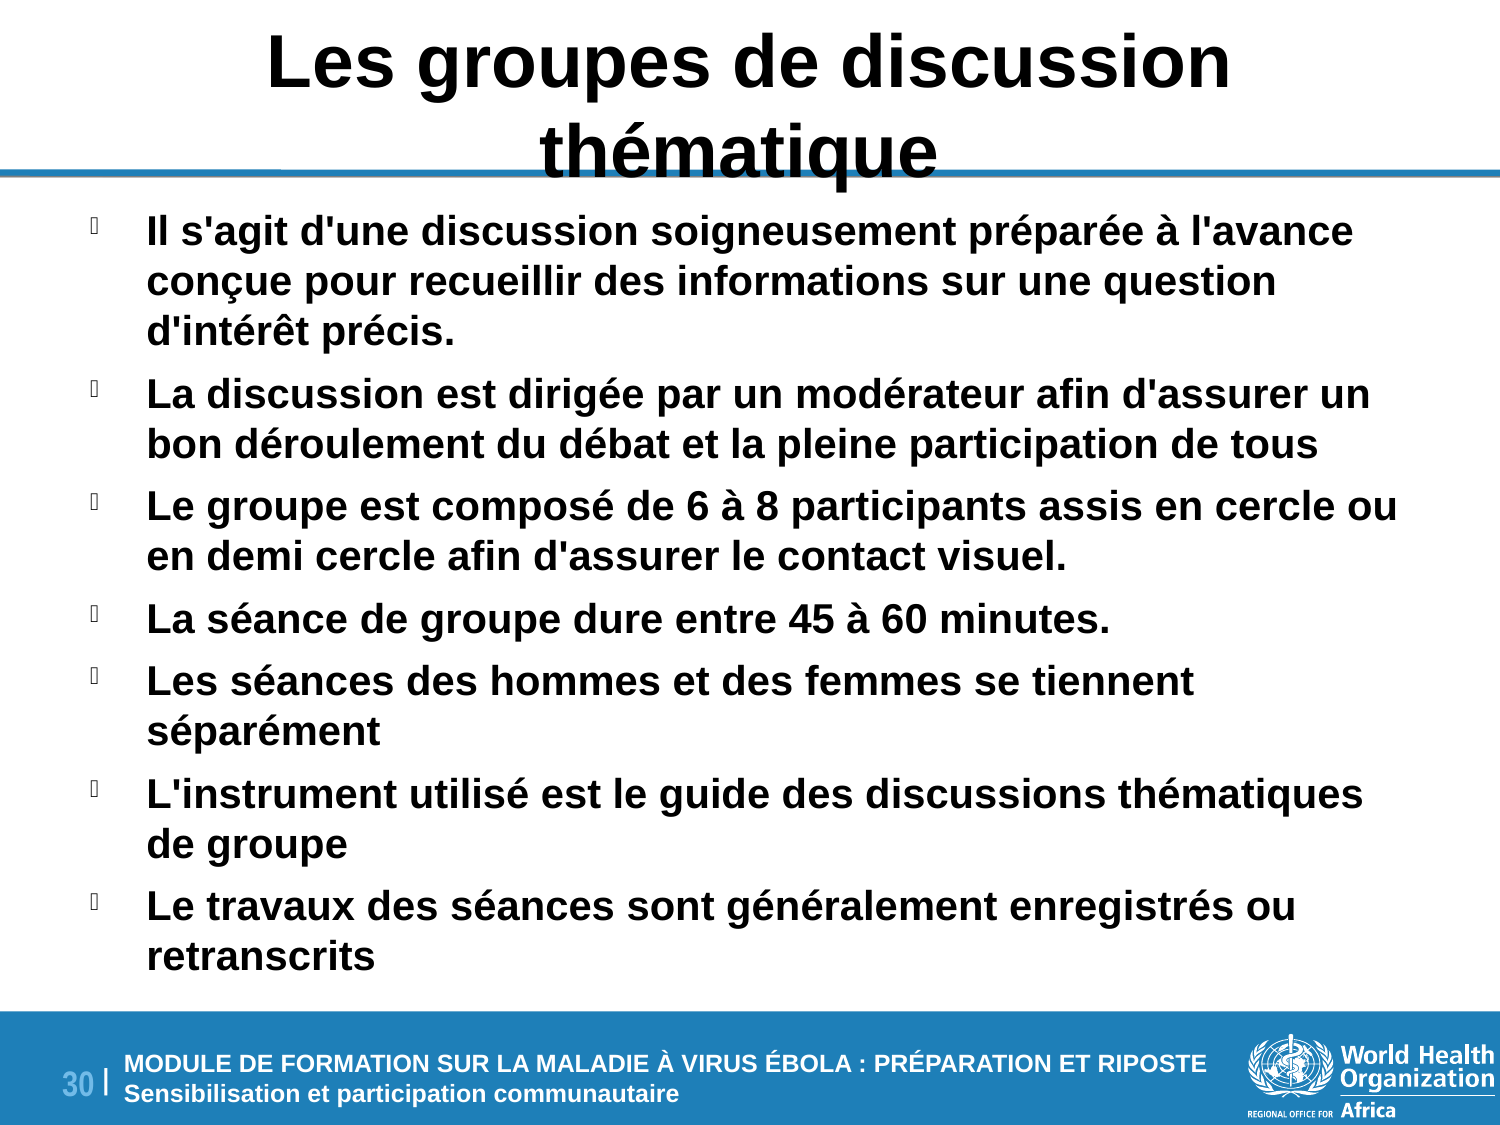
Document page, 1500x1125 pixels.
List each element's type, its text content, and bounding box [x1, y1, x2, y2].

title Les groupes de discussion thématique [75, 45, 1425, 161]
list Il s'agit d'une discussion soigneusement préparée à l'avance conçue pour recueillir des informations sur une question d'intérêt précis. La discussion est dirigée par un modérateur afin d'assurer un bon déroulement du débat et la pleine participation de tous Le groupe est composé de 6 à 8 participants assis en cercle ou en demi cercle afin d'assurer le contact visuel. La séance de groupe dure entre 45 à 60 minutes. Les séances des hommes et des femmes se tiennent séparément L'instrument utilisé est le guide des discussions thématiques de groupe Le travaux des séances sont généralement enregistrés ou retranscrits [75, 196, 1425, 1005]
